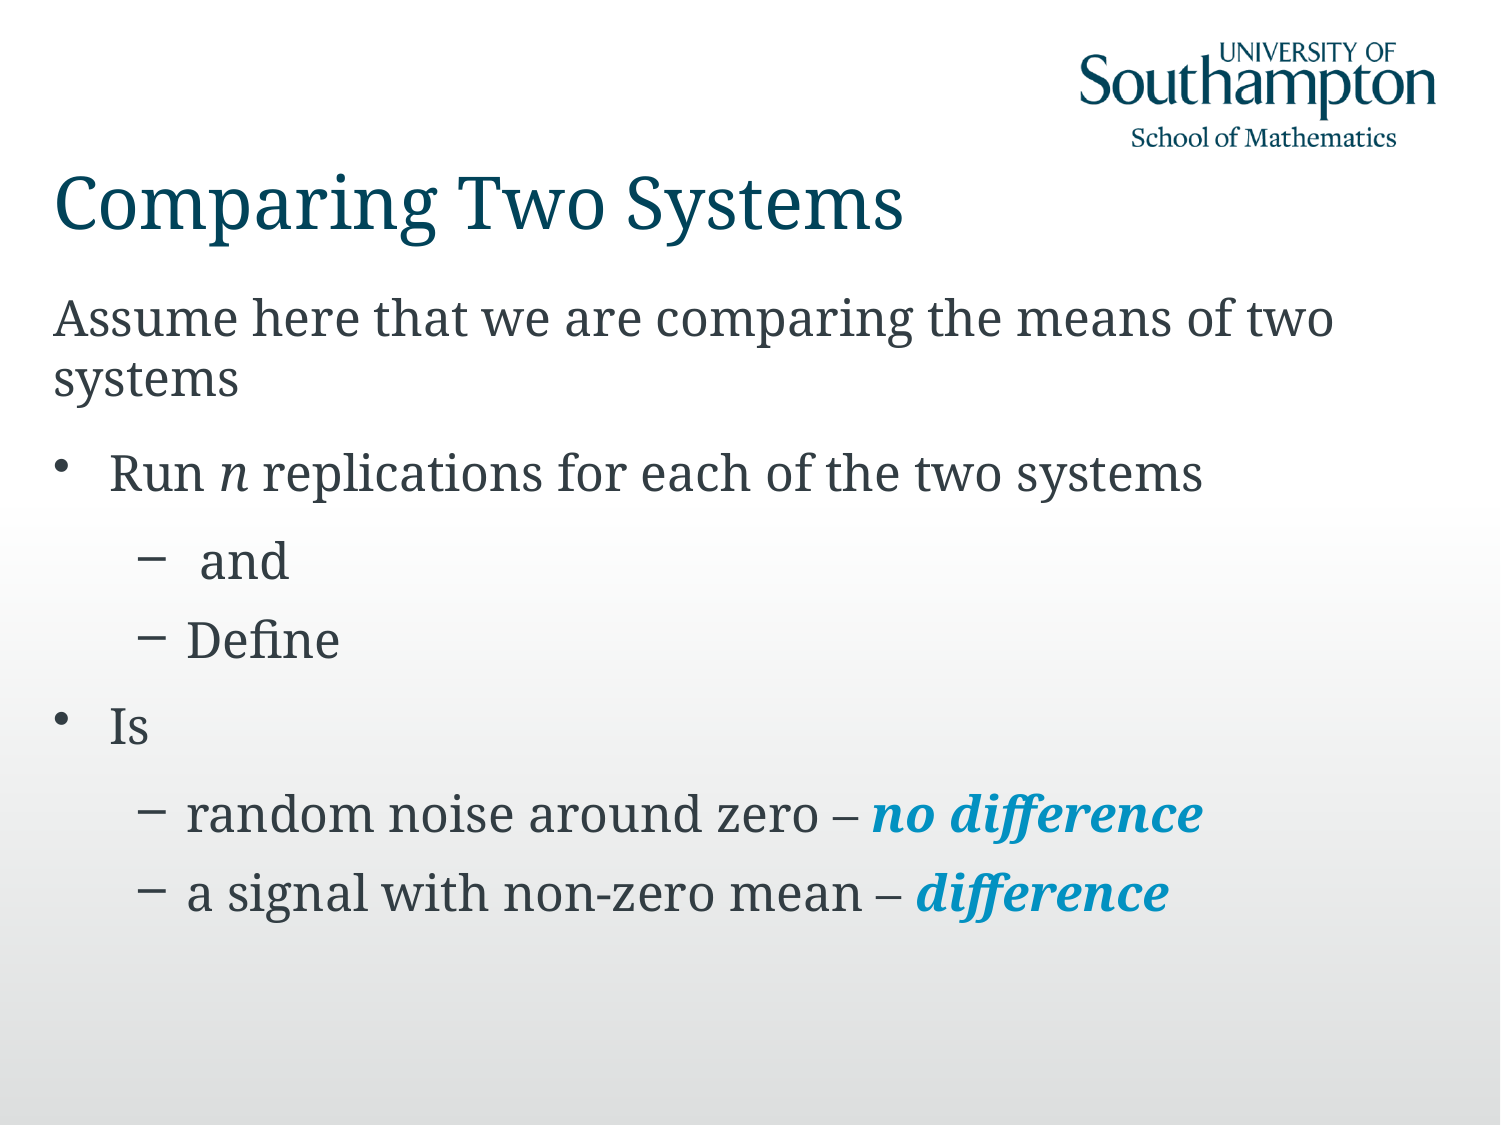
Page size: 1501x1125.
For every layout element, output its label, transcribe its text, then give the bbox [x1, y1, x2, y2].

picture [1080, 42, 1436, 147]
title Comparing Two Systems [53, 148, 1448, 256]
picture [1296, 42, 1301, 51]
